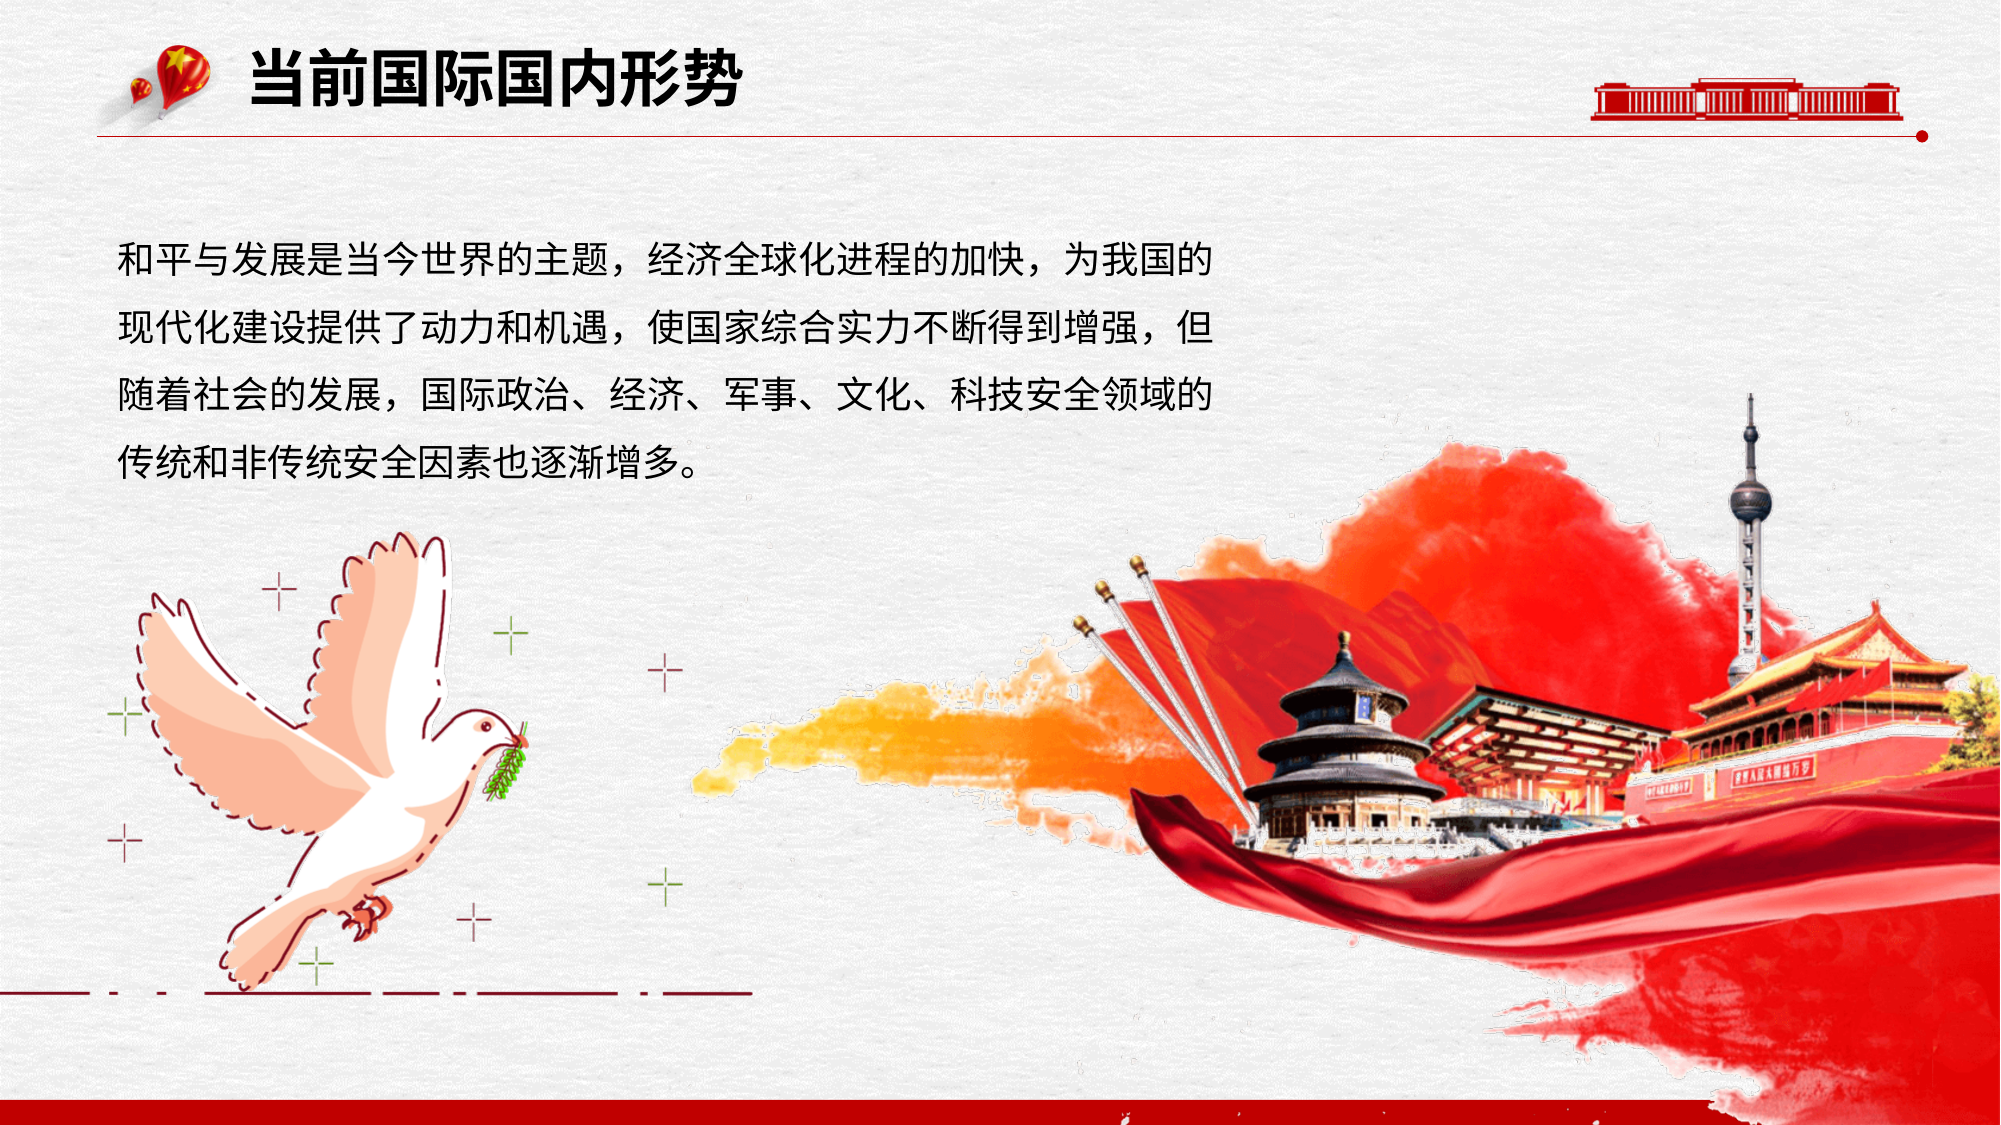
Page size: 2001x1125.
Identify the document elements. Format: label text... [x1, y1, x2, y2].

text_box 当前国际国内形势 [230, 31, 1231, 121]
picture [0, 0, 2001, 1125]
text_box 和平与发展是当今世界的主题，经济全球化进程的加快，为我国的现代化建设提供了动力和机遇，使国家综合实力不断得到增强，但随着社会的发展，国际政治、经济、军事、文化、科技安全领域的传统和非传统安全因素也逐渐增多。 [102, 206, 1231, 461]
